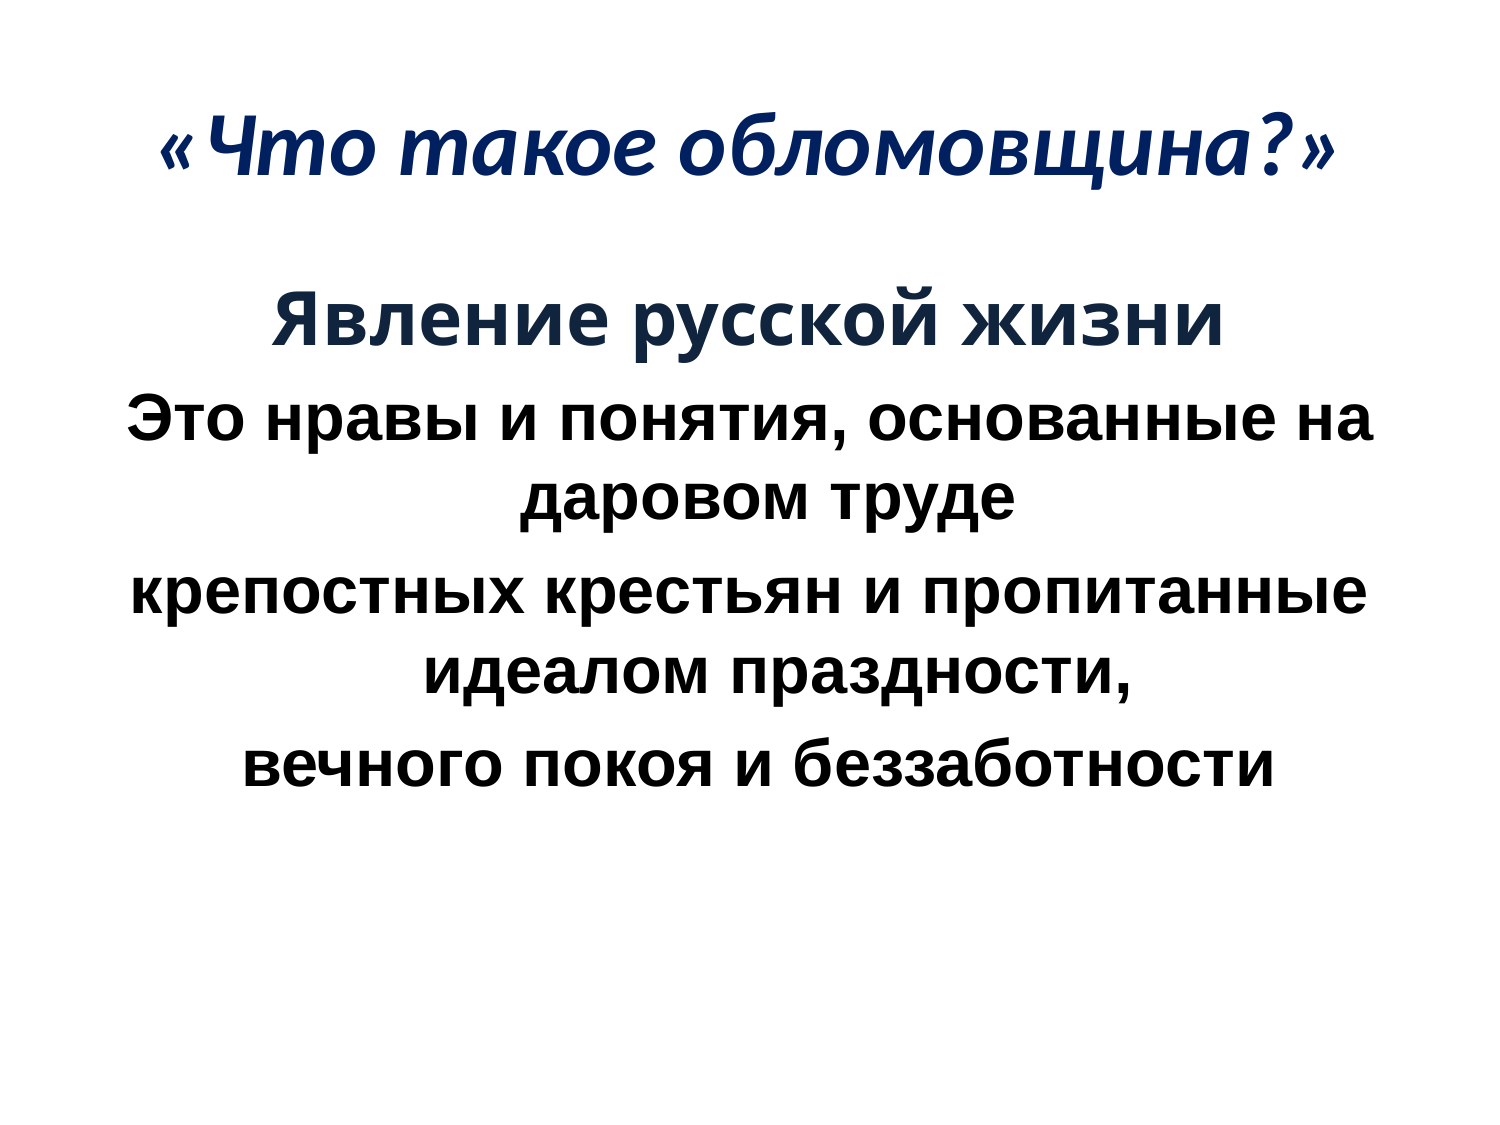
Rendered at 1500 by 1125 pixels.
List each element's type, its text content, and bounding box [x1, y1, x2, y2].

title «Что такое обломовщина?» [75, 45, 1425, 233]
list Явление русской жизни Это нравы и понятия, основанные на даровом труде крепостных крестьян и пропитанные идеалом праздности, вечного покоя и беззаботности [75, 262, 1425, 1005]
